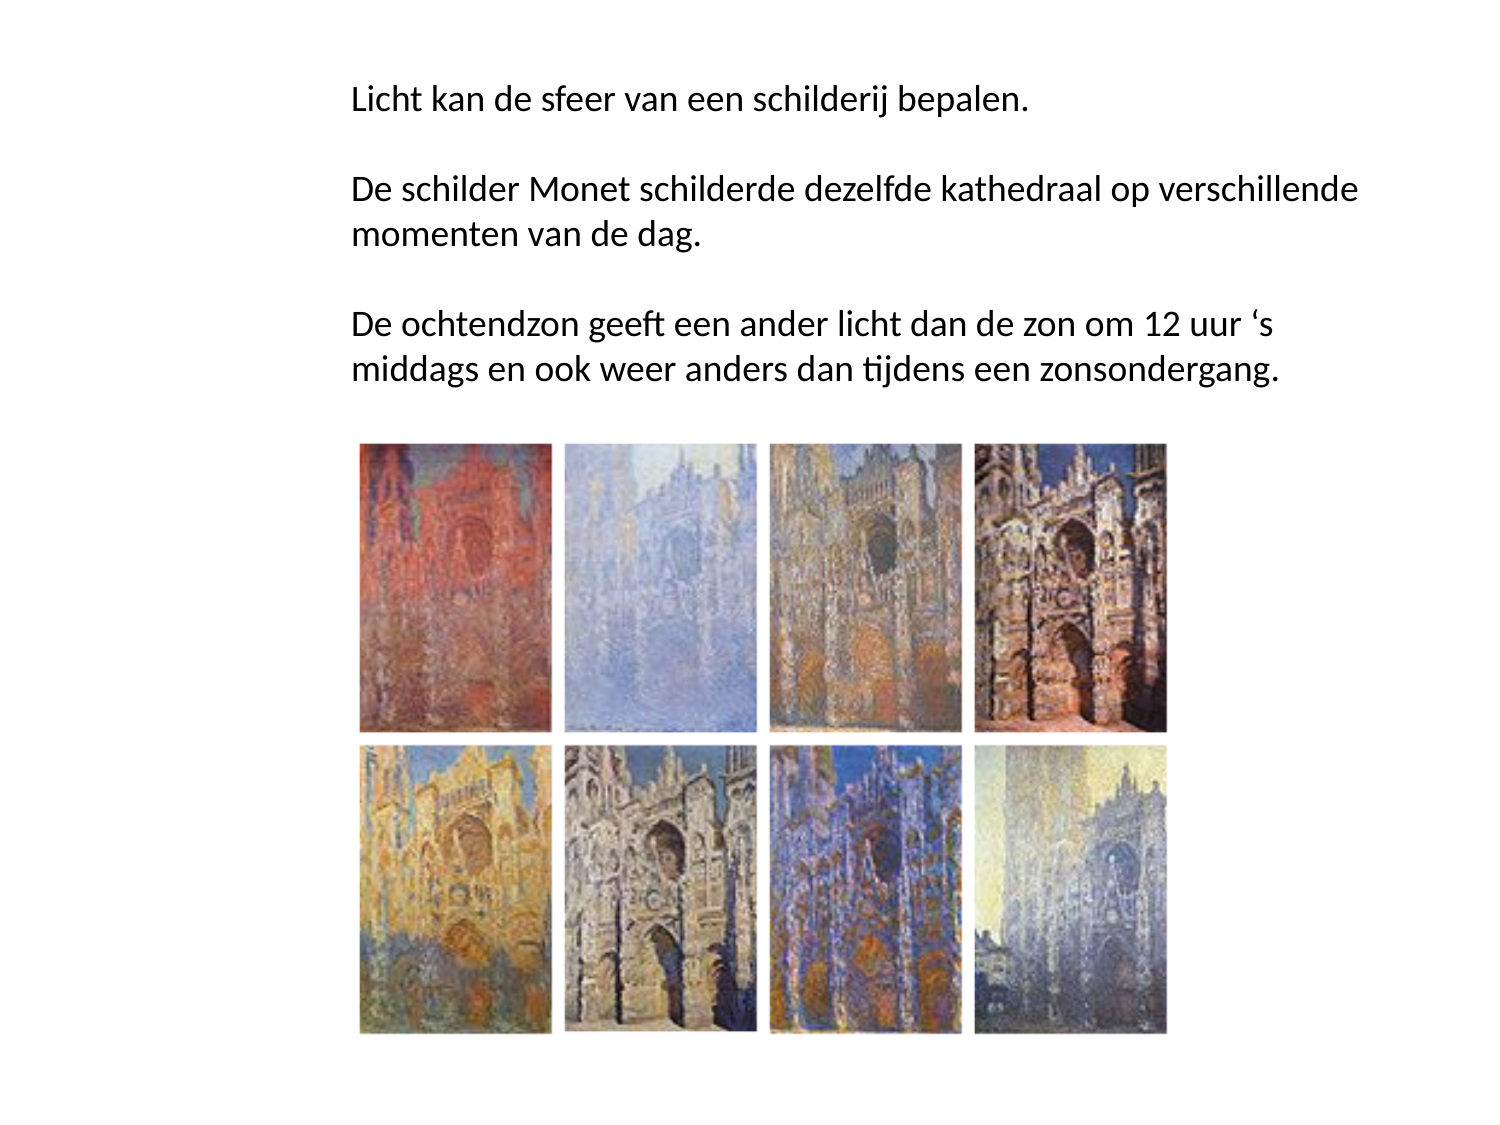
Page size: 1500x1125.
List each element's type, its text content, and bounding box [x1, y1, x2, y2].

text_box Licht kan de sfeer van een schilderij bepalen. De schilder Monet schilderde dezelfde kathedraal op verschillende momenten van de dag. De ochtendzon geeft een ander licht dan de zon om 12 uur ‘s middags en ook weer anders dan tijdens een zonsondergang. [336, 66, 1388, 397]
picture [348, 432, 1180, 1048]
